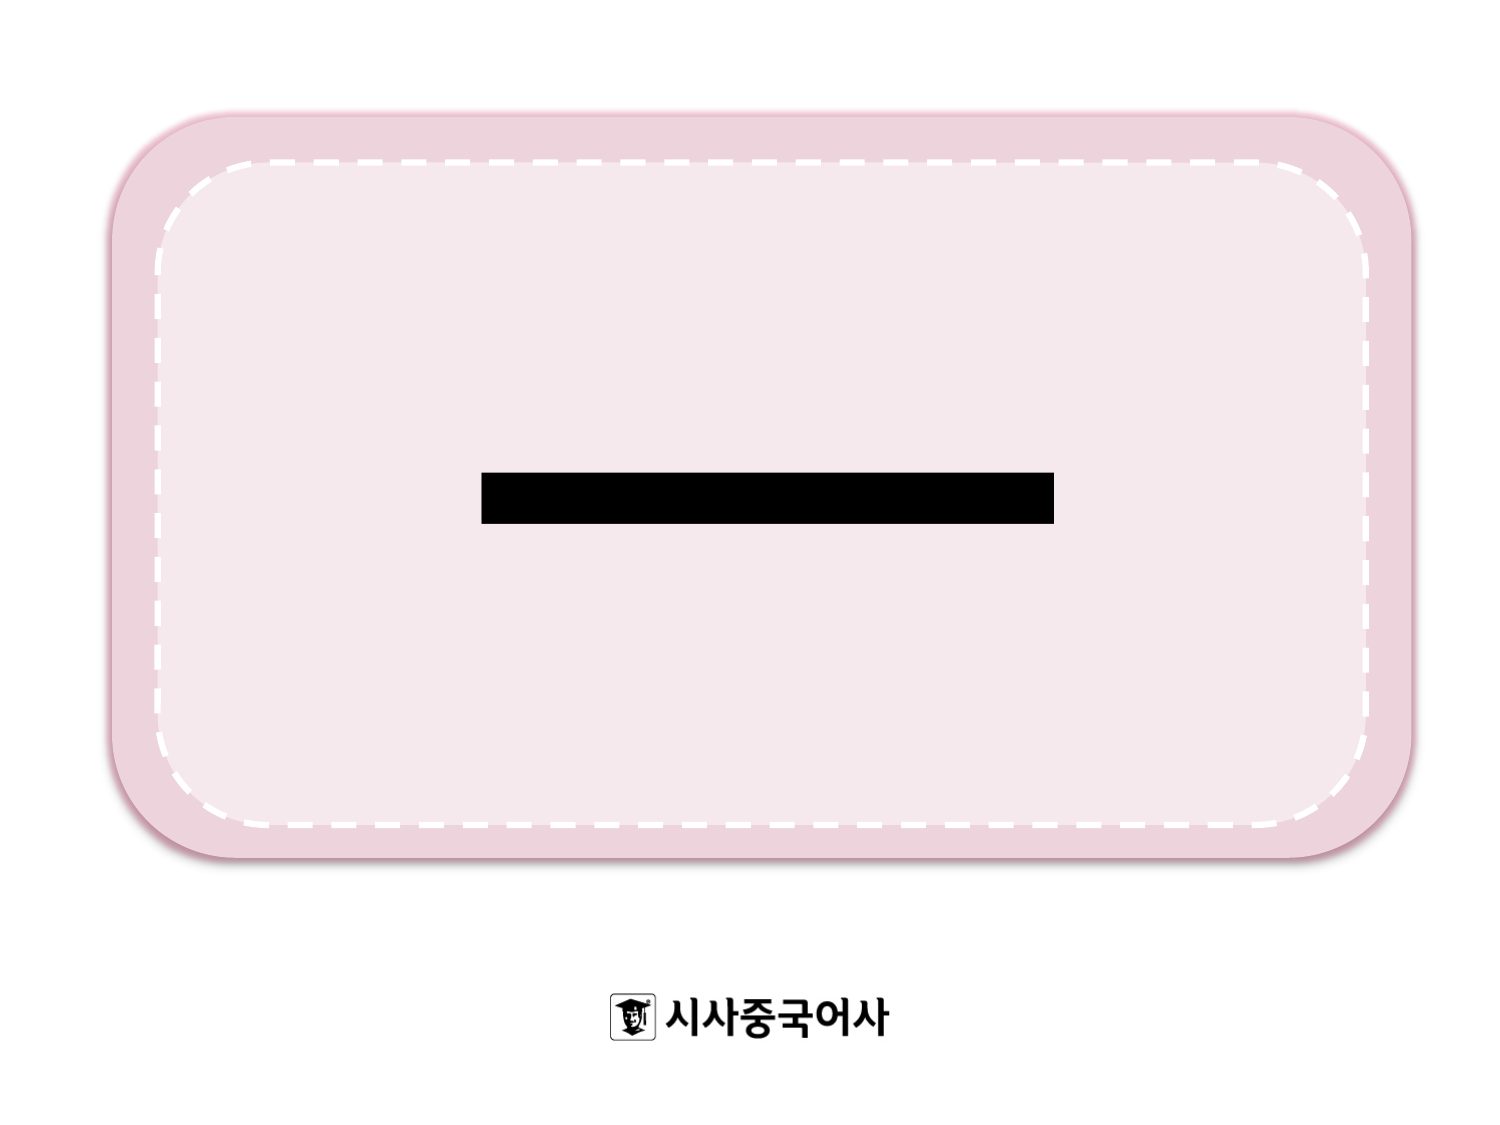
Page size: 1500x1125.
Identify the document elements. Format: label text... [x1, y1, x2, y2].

text_box 一 [162, 160, 1371, 824]
picture [602, 987, 898, 1047]
